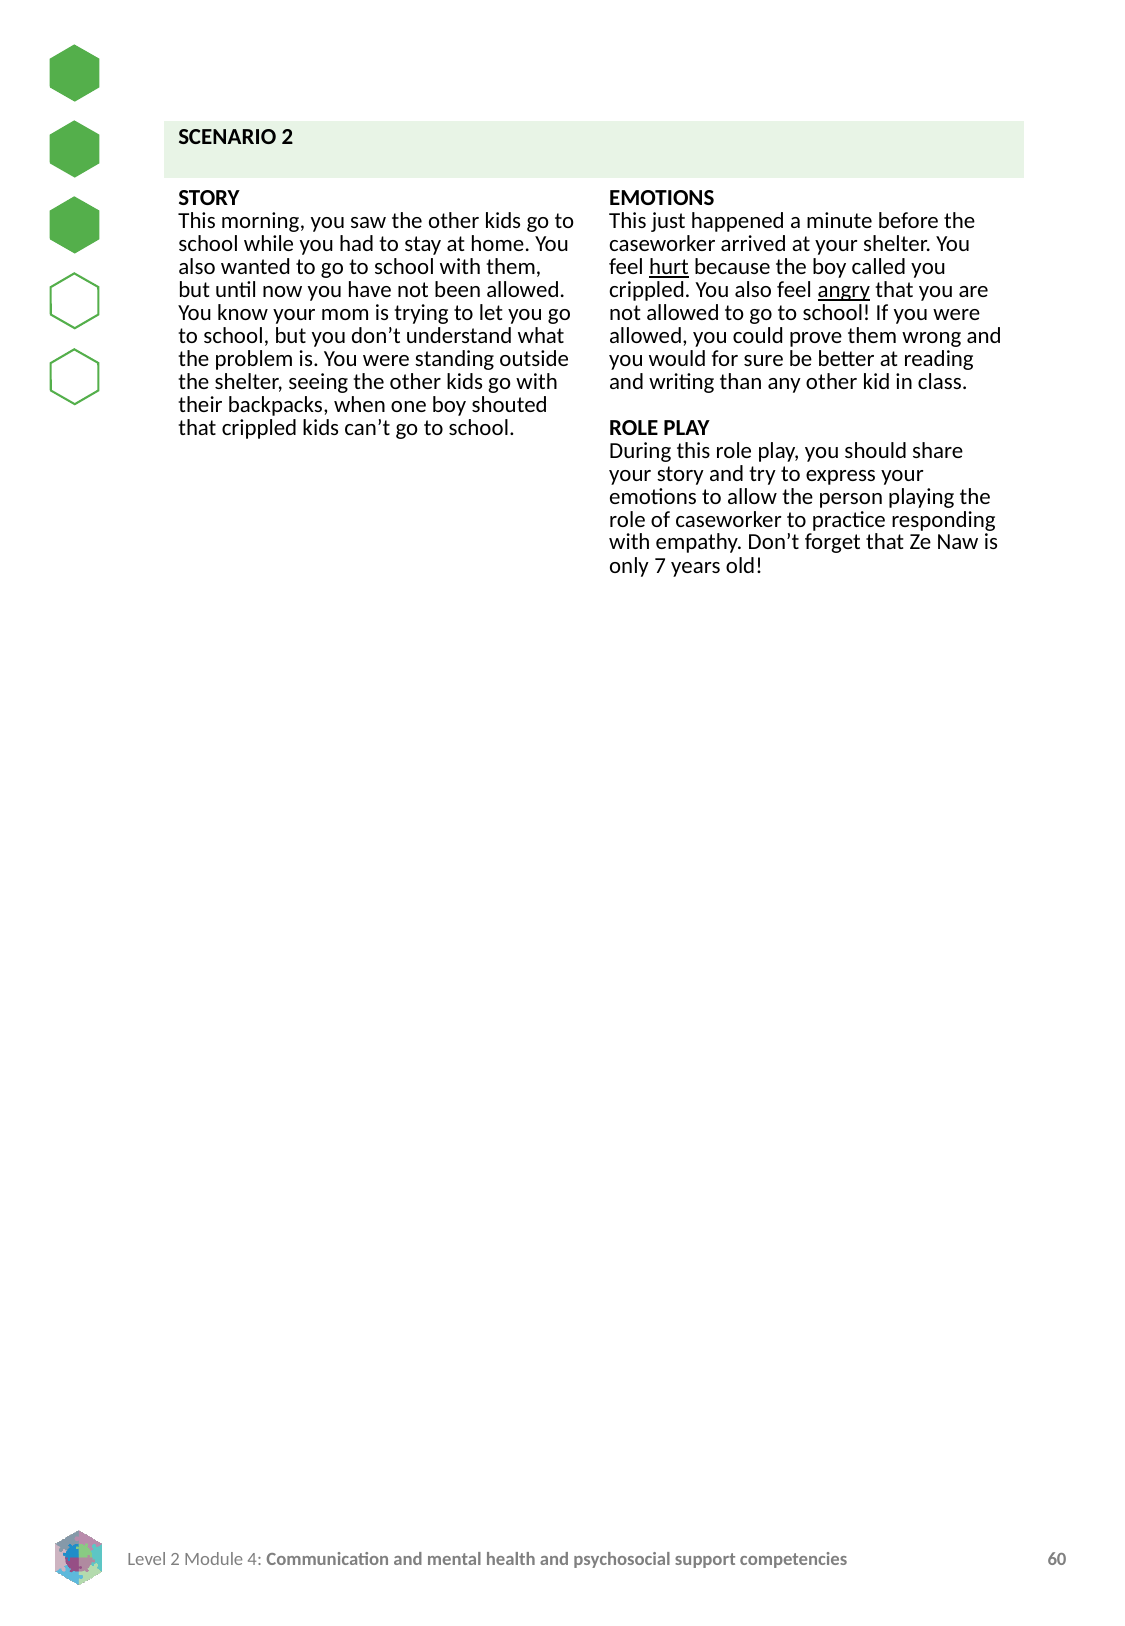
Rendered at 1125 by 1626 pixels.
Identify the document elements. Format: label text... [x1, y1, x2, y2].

text_box [49, 348, 100, 406]
table_cell STORY This morning, you saw the other kids go to school while you had to stay at home. You also wanted to go to school with them, but until now you have not been allowed. You know your mom is trying to let you go to school, but you don’t understand what the problem is. You were standing outside the shelter, seeing the other kids go with their backpacks, when one boy shouted that crippled kids can’t go to school. [164, 184, 593, 585]
text_box [49, 196, 100, 254]
text_box [49, 272, 100, 330]
picture [55, 1530, 102, 1585]
table_header SCENARIO 2 [164, 121, 1024, 178]
table_cell EMOTIONS This just happened a minute before the caseworker arrived at your shelter. You feel hurt because the boy called you crippled. You also feel angry that you are not allowed to go to school! If you were allowed, you could prove them wrong and you would for sure be better at reading and writing than any other kid in class. ROLE PLAY During this role play, you should share your story and try to express your emotions to allow the person playing the role of caseworker to practice responding with empathy. Don’t forget that Ze Naw is only 7 years old! [595, 184, 1024, 585]
text_box [49, 120, 100, 178]
text_box [49, 44, 100, 102]
